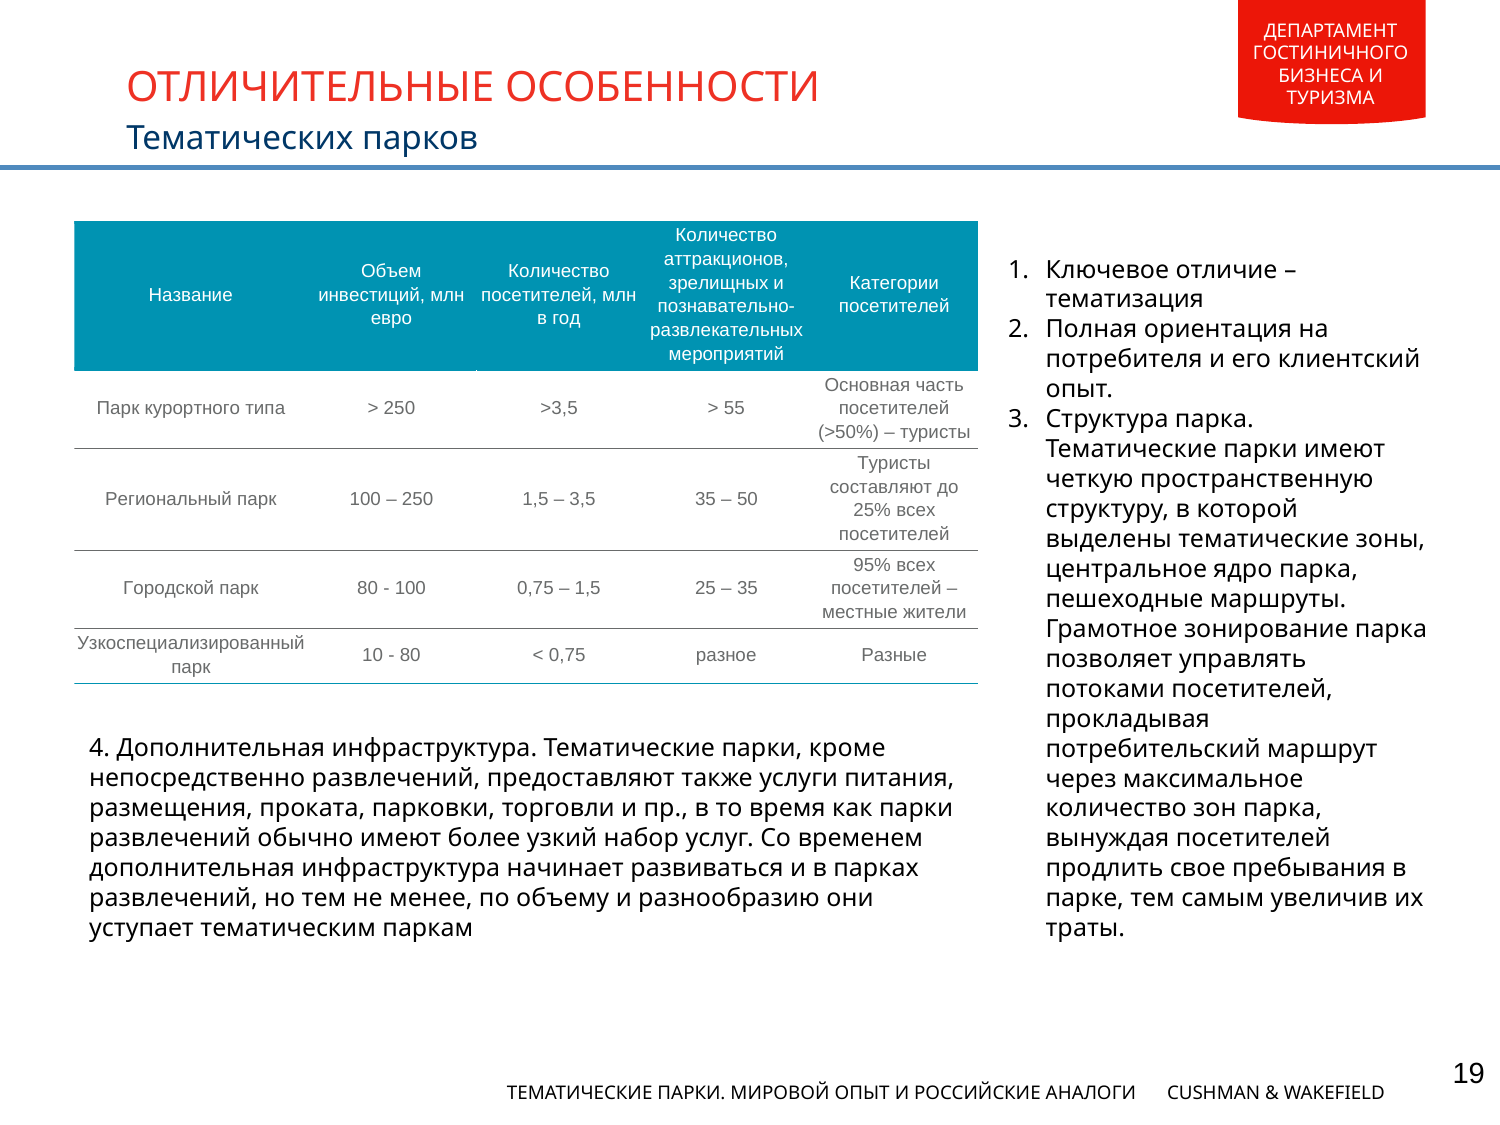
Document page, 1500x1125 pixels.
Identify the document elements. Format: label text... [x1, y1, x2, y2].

text_box 4. Дополнительная инфраструктура. Тематические парки, кроме непосредственно развлечений, предоставляют также услуги питания, размещения, проката, парковки, торговли и пр., в то время как парки развлечений обычно имеют более узкий набор услуг. Со временем дополнительная инфраструктура начинает развиваться и в парках развлечений, но тем не менее, по объему и разнообразию они уступает тематическим паркам [74, 741, 978, 979]
picture [74, 221, 979, 735]
title Отличительные особенности [111, 51, 1236, 115]
text_box Ключевое отличие – тематизация Полная ориентация на потребителя и его клиентский опыт. Структура парка. Тематические парки имеют четкую пространственную структуру, в которой выделены тематические зоны, центральное ядро парка, пешеходные маршруты. Грамотное зонирование парка позволяет управлять потоками посетителей, прокладывая потребительский маршрут через максимальное количество зон парка, вынуждая посетителей продлить свое пребывания в парке, тем самым увеличив их траты. [993, 245, 1444, 950]
list Тематических парков [110, 115, 1237, 165]
slide_number 18 [1149, 1046, 1500, 1125]
